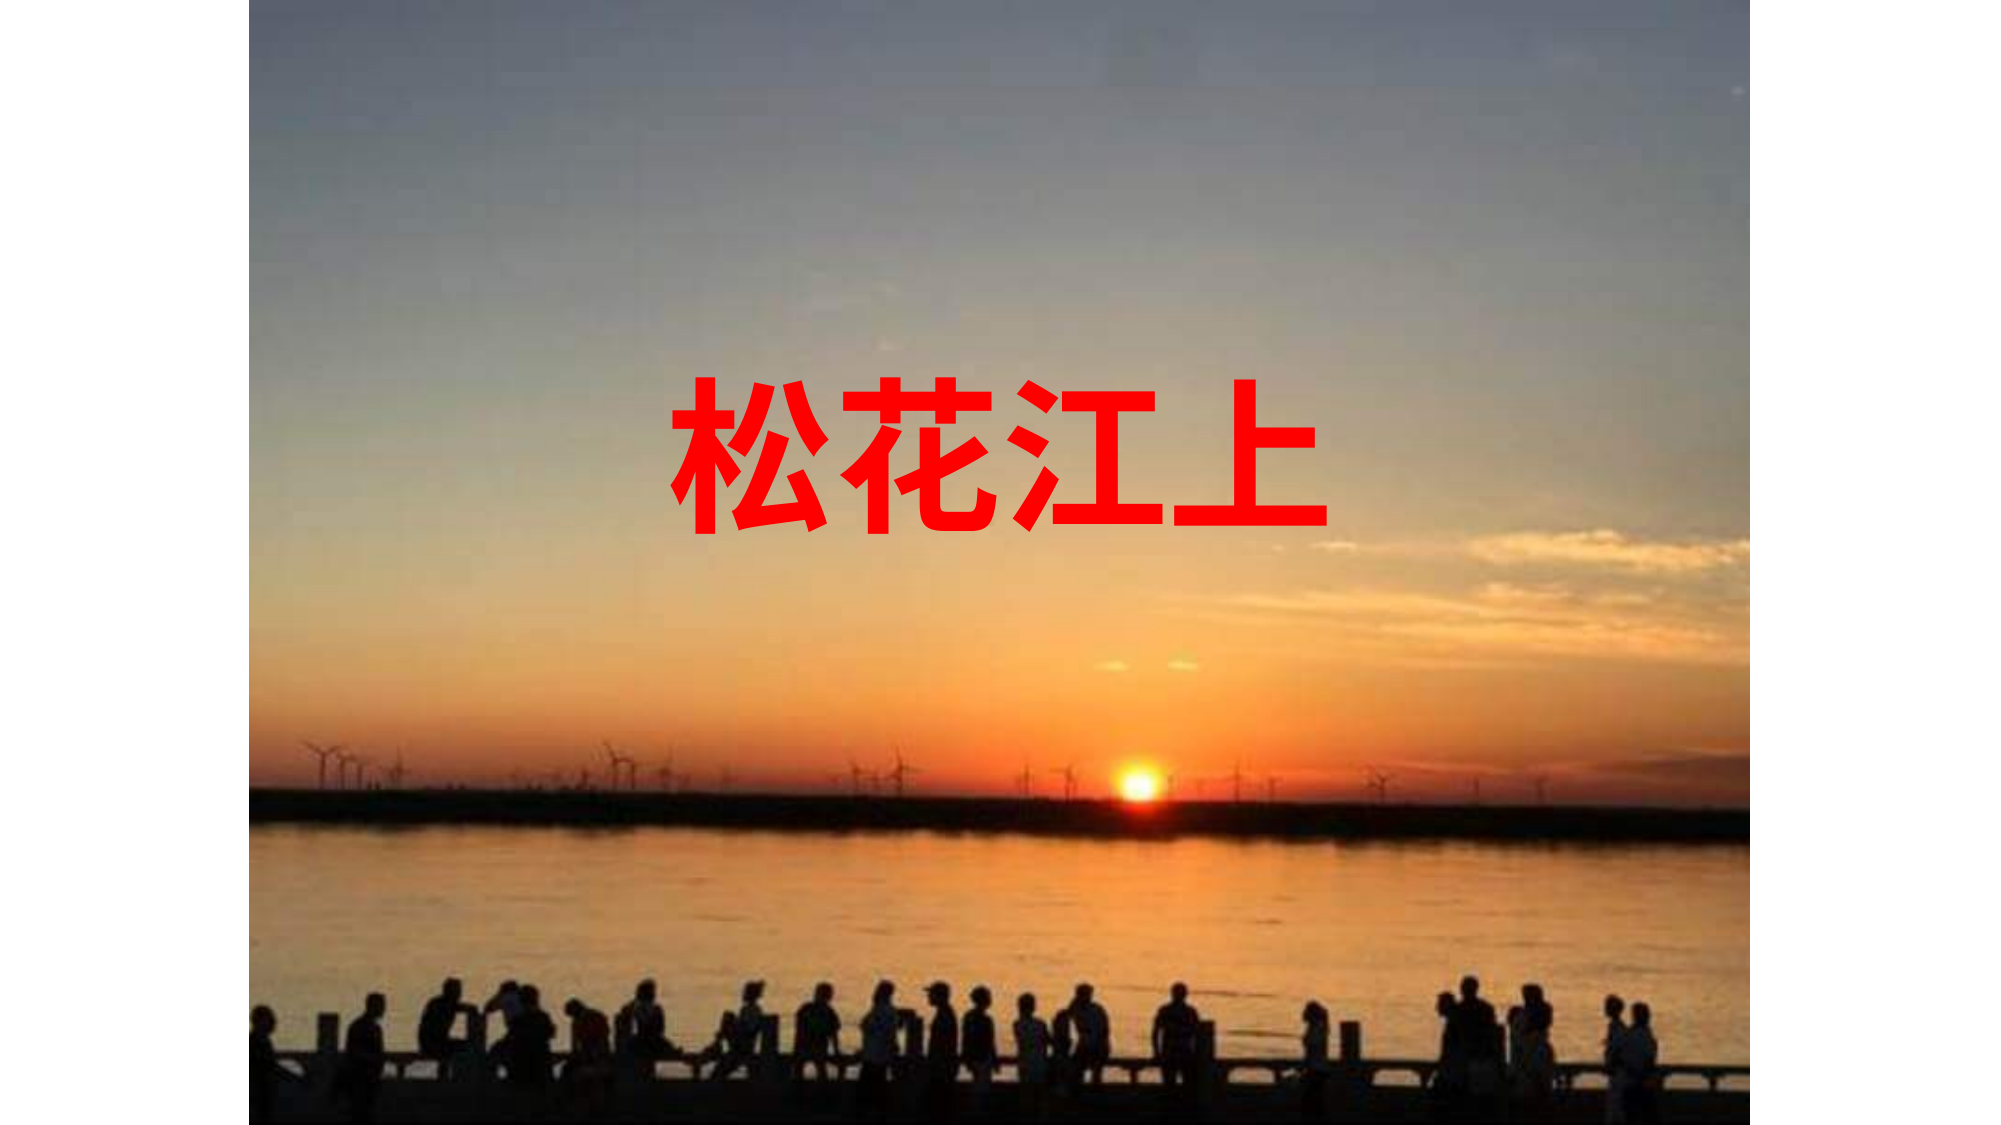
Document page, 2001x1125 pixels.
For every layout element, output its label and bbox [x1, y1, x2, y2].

picture [249, 0, 1750, 1125]
